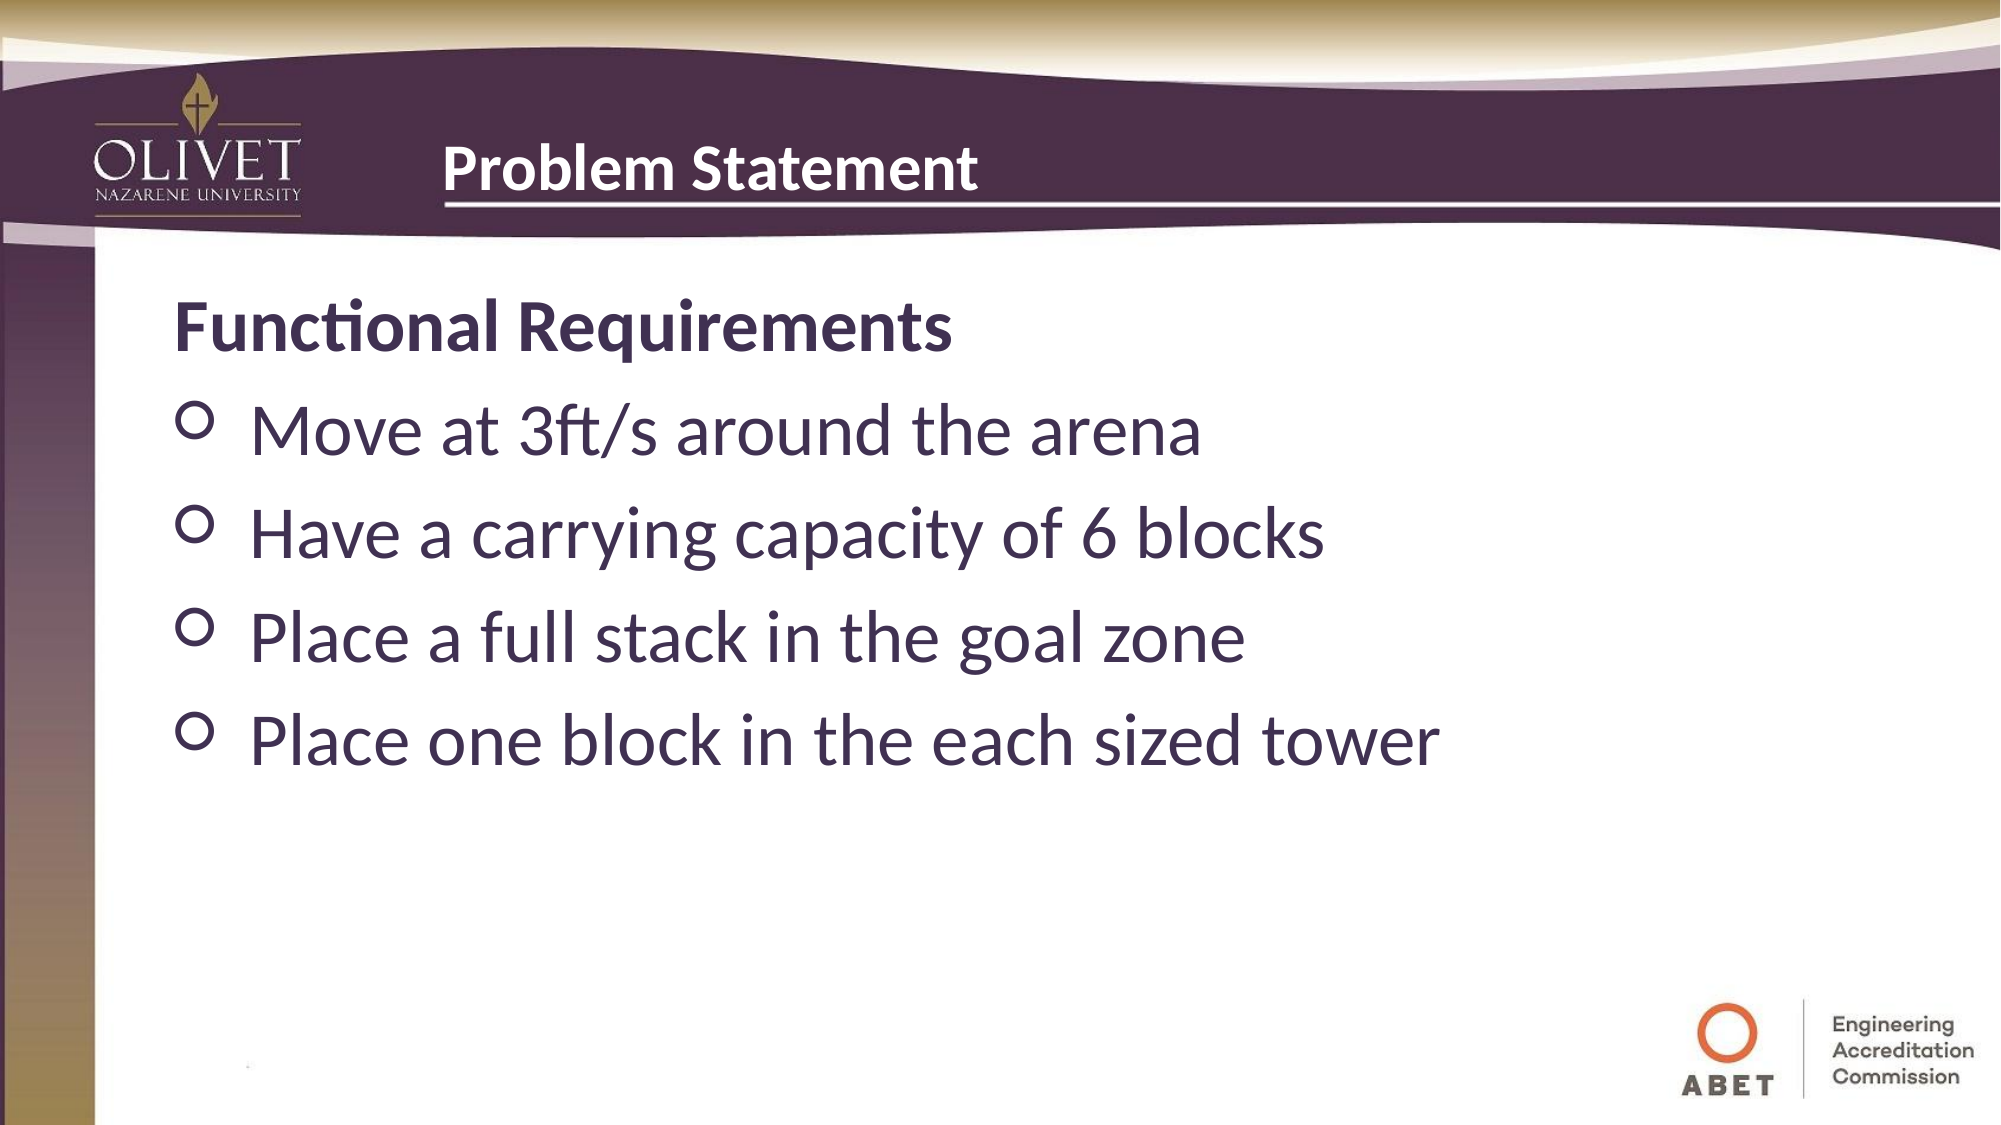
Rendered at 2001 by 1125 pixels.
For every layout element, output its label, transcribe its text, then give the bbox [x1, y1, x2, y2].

title Problem Statement [442, 59, 1863, 263]
list Functional Requirements Move at 3ft/s around the arena Have a carrying capacity of 6 blocks Place a full stack in the goal zone Place one block in the each sized tower [99, 263, 1900, 916]
picture [0, 0, 2001, 1125]
